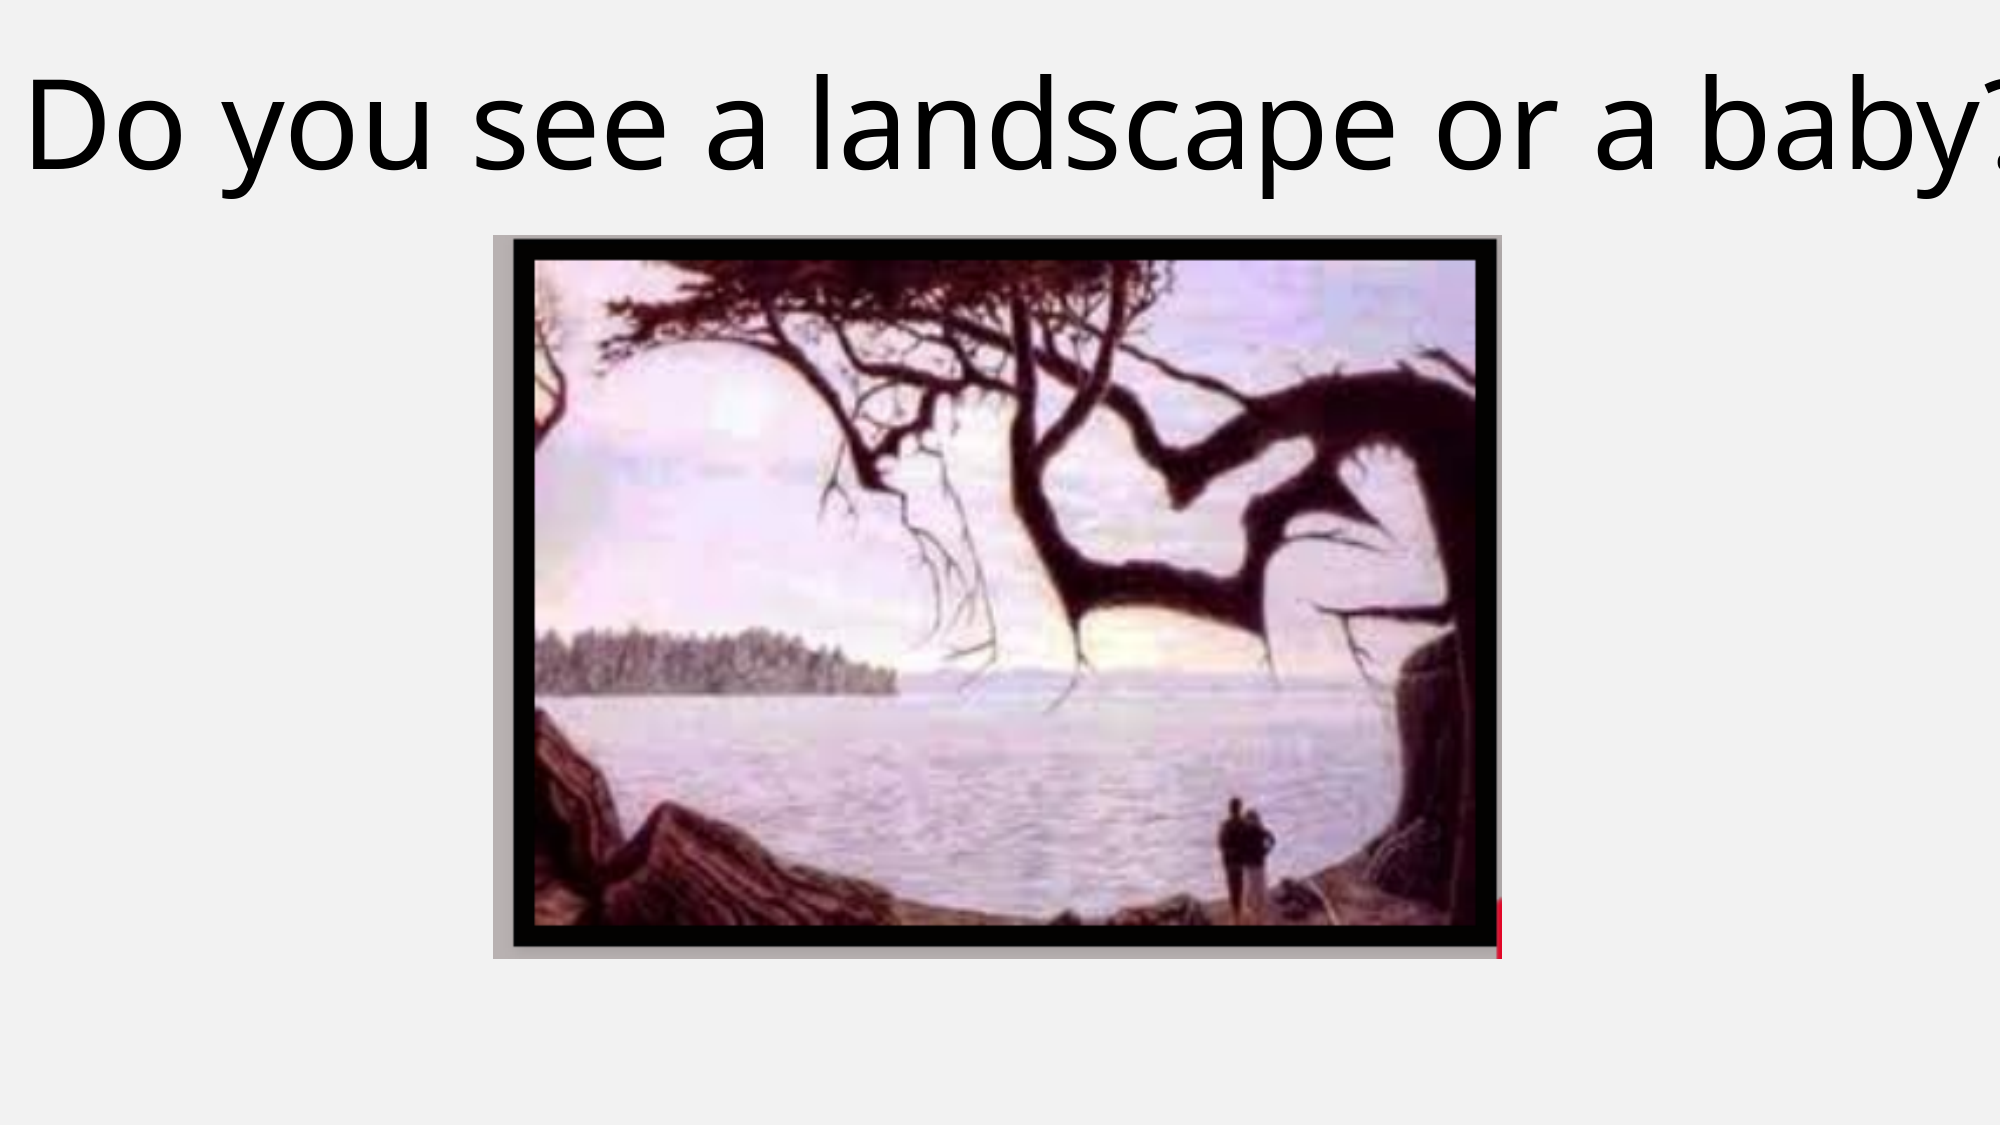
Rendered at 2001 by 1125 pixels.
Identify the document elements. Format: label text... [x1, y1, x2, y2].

text_box Do you see a landscape or a baby? [6, 37, 2000, 202]
picture [493, 235, 1502, 959]
